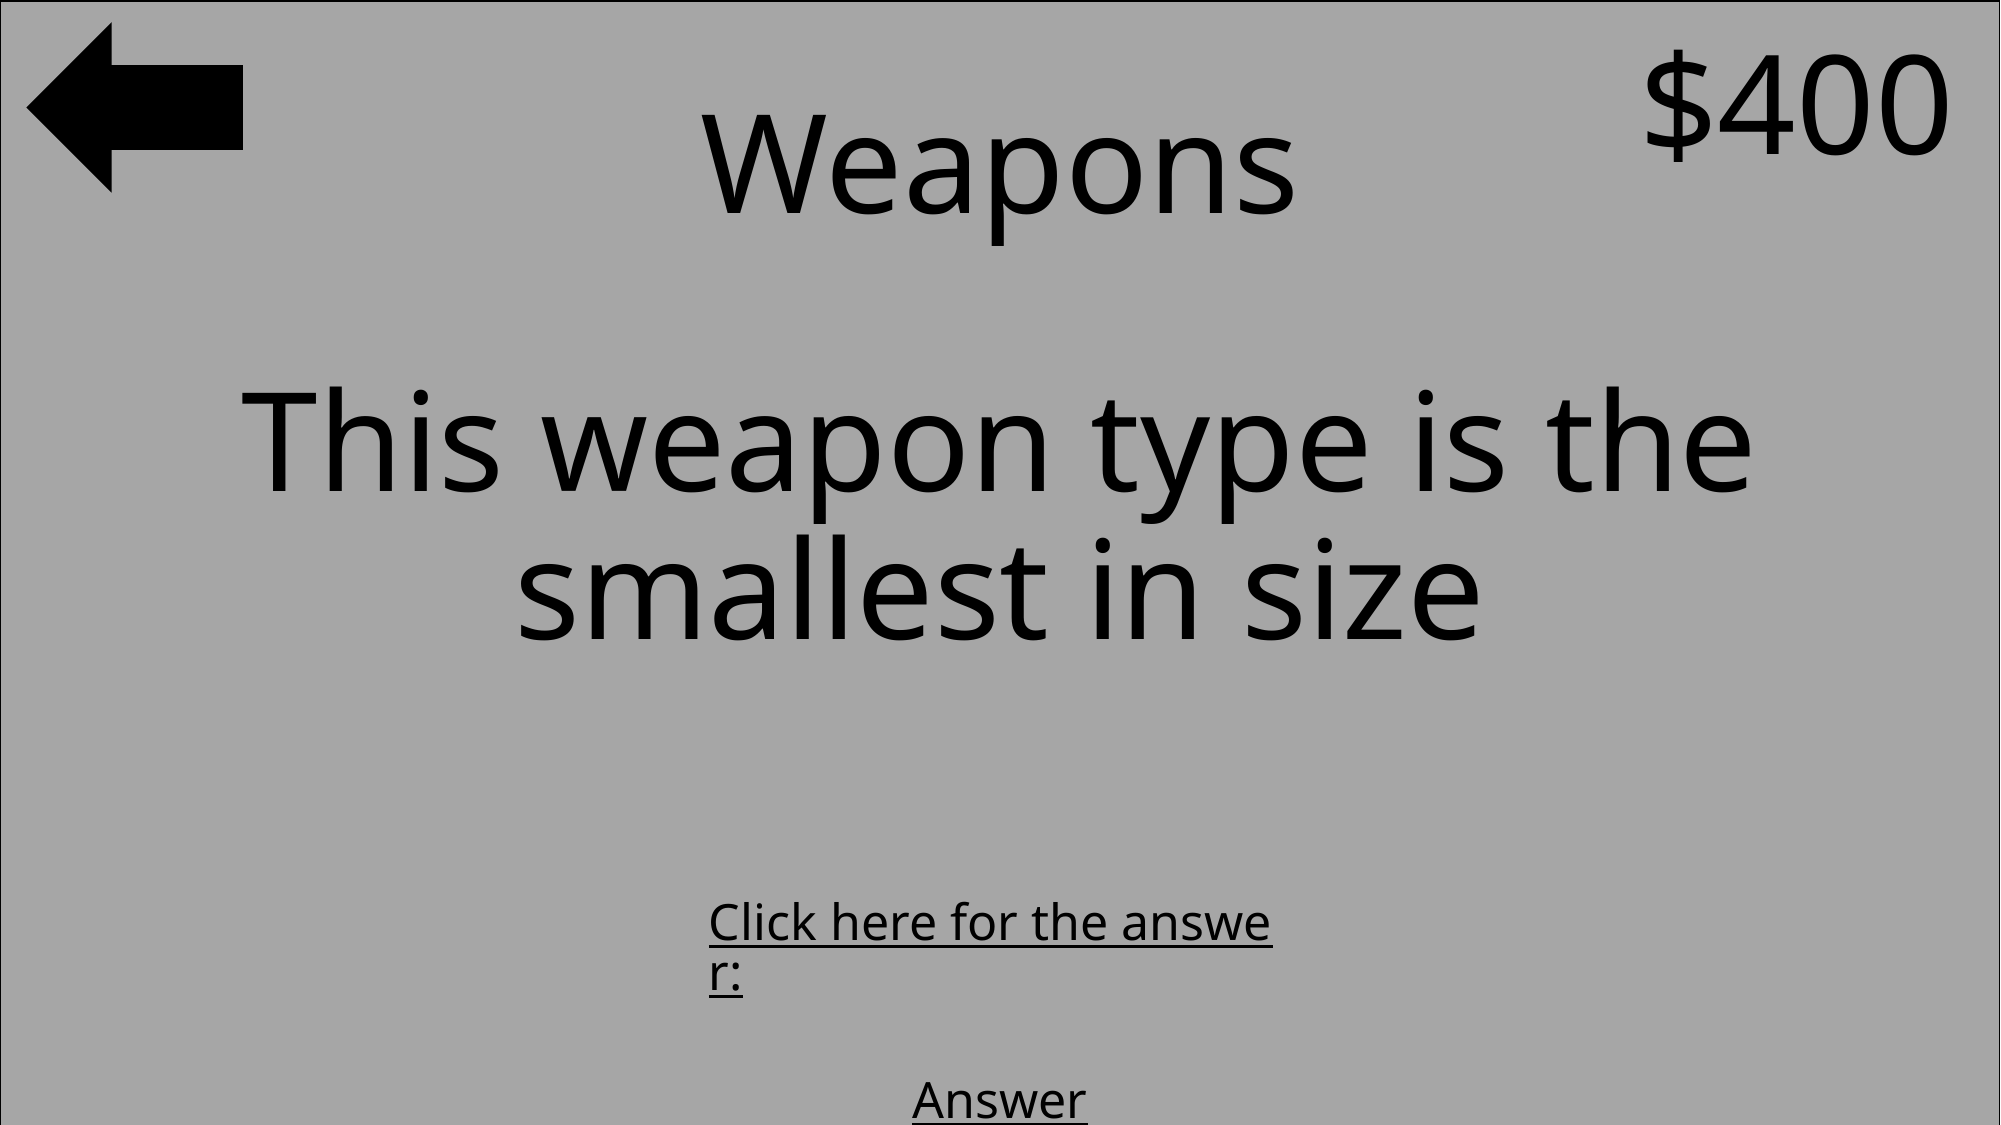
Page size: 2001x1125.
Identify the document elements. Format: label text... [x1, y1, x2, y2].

text_box $400 [1593, 1, 2000, 219]
text_box Click here for the answer: Answer [694, 883, 1306, 1095]
text_box Weapons [137, 59, 1863, 278]
text_box [26, 22, 243, 193]
text_box This weapon type is the smallest in size [158, 364, 1842, 839]
text_box [0, 0, 2000, 1125]
